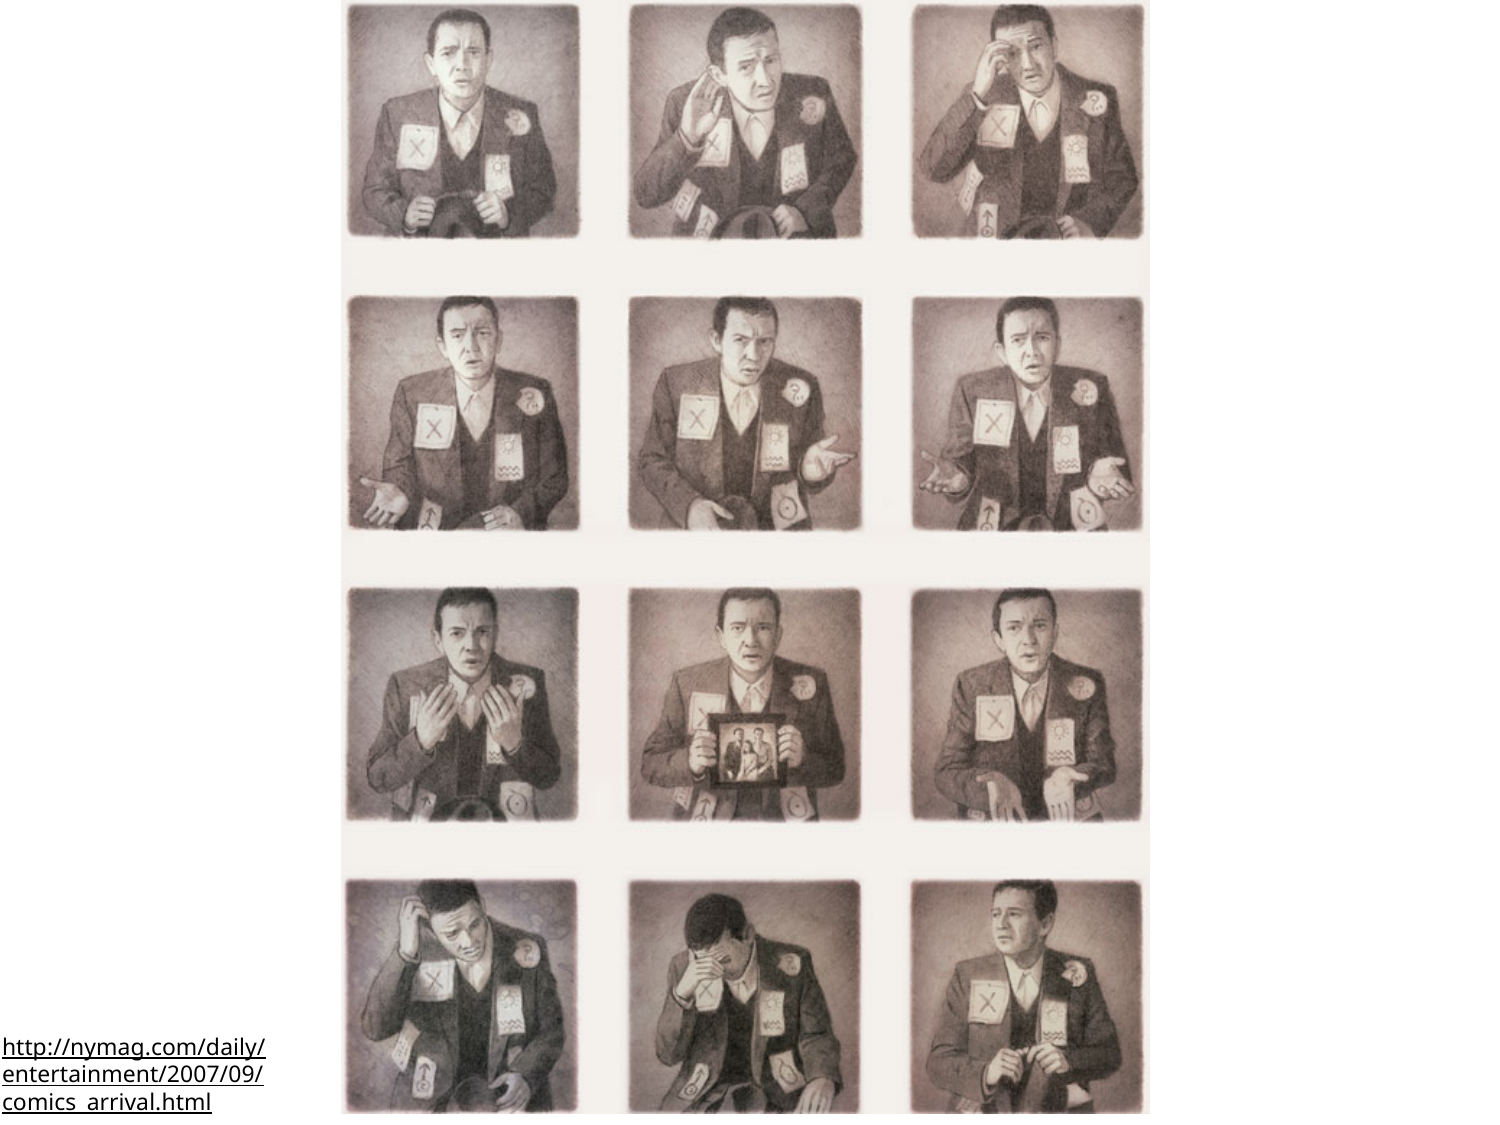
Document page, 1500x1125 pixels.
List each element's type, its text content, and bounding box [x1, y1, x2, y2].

text_box http://nymag.com/daily/entertainment/2007/09/comics_arrival.html [0, 1025, 339, 1123]
picture [341, 0, 1151, 1114]
